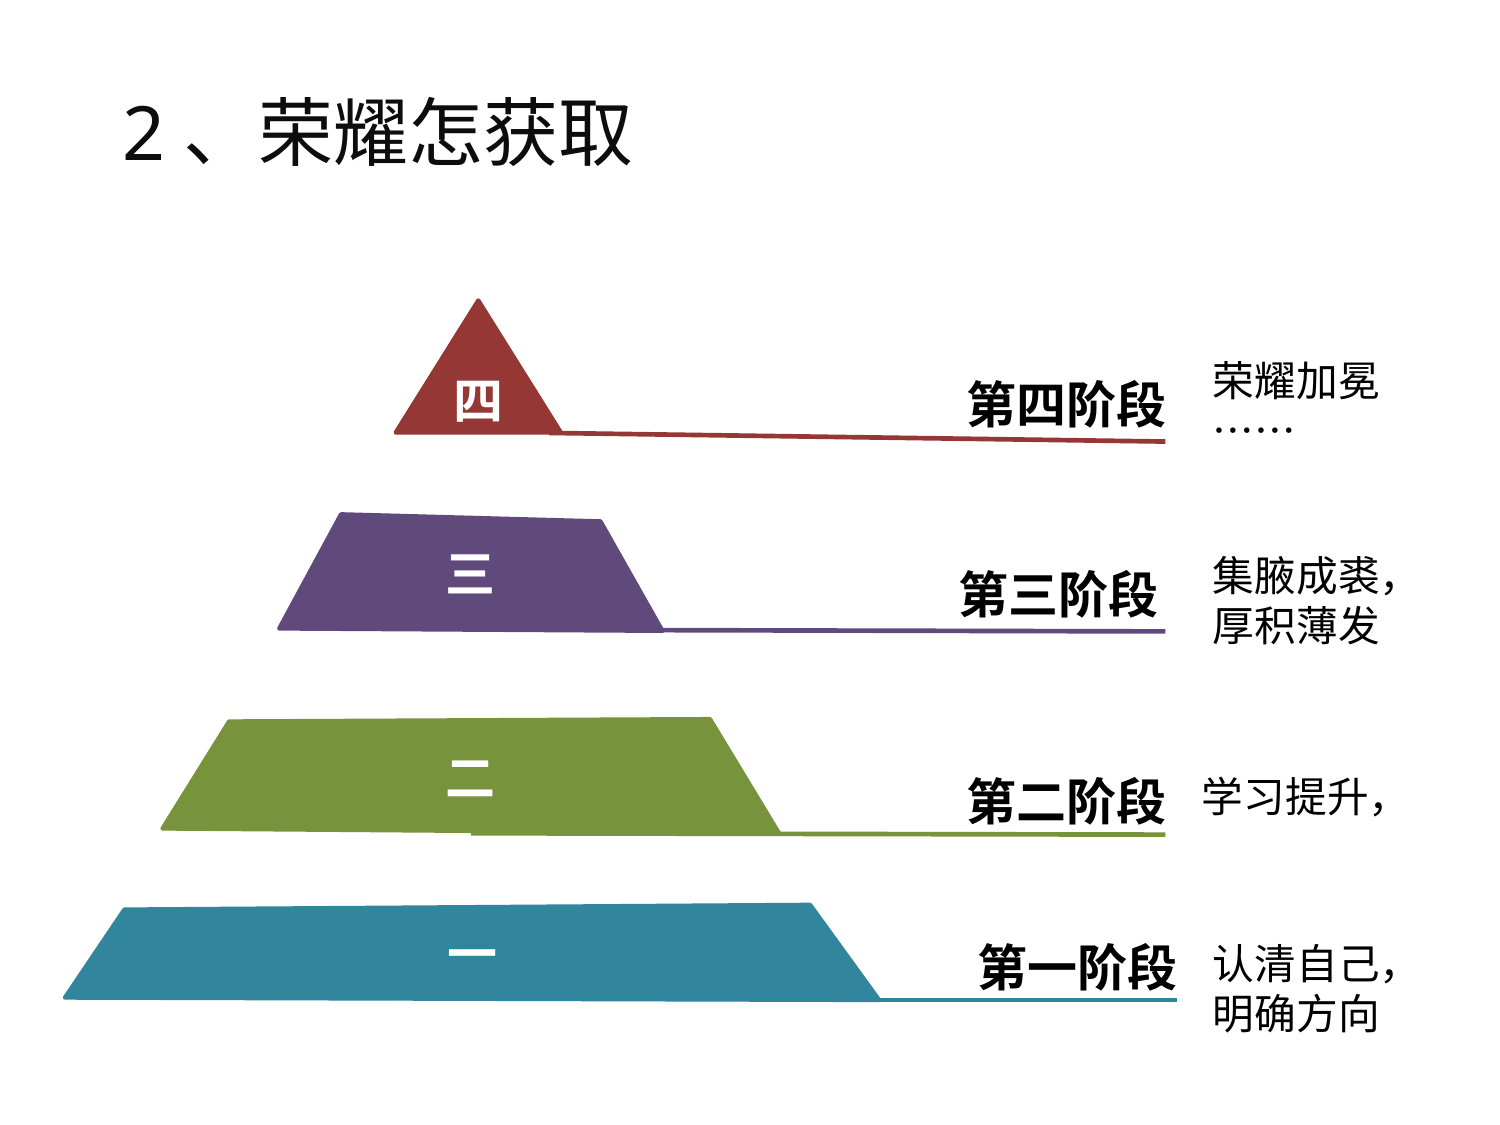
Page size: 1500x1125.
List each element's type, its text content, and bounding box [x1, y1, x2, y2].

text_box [844, 928, 1400, 1047]
text_box 二 [160, 716, 773, 834]
text_box 四 [393, 298, 543, 435]
text_box 一 [63, 902, 839, 1003]
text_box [548, 347, 1400, 465]
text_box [655, 541, 1400, 659]
text_box 2、荣耀怎获取 [76, 78, 680, 183]
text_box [778, 762, 1389, 840]
text_box 三 [277, 512, 650, 633]
